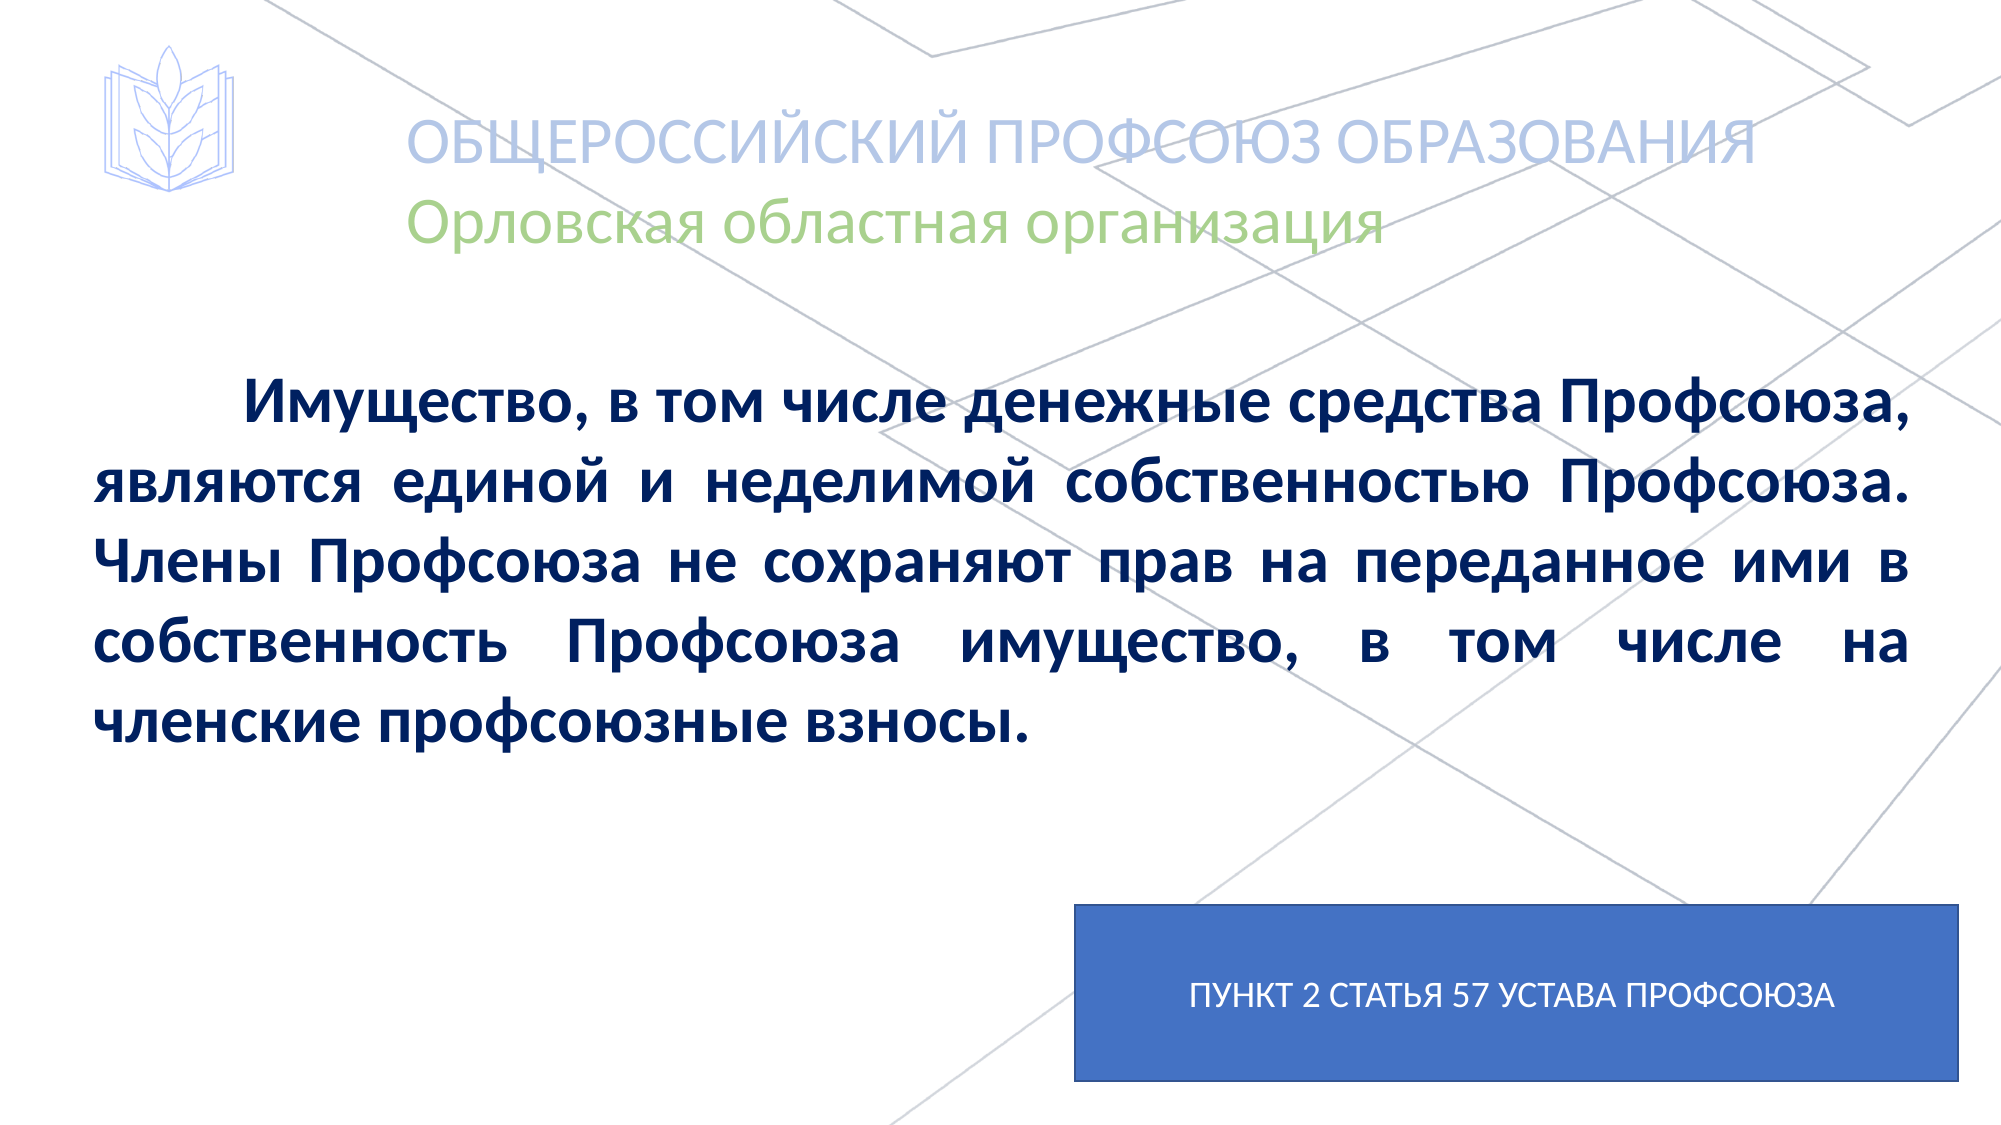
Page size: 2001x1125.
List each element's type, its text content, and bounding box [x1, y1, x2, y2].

text_box ОБЩЕРОССИЙСКИЙ ПРОФСОЮЗ ОБРАЗОВАНИЯ Орловская областная организация [406, 89, 1955, 256]
picture [78, 26, 263, 211]
text_box Имущество, в том числе денежные средства Профсоюза, являются единой и неделимой собственностью Профсоюза. Члены Профсоюза не сохраняют прав на переданное ими в собственность Профсоюза имущество, в том числе на членские профсоюзные взносы. [78, 348, 1928, 764]
text_box ПУНКТ 2 СТАТЬЯ 57 УСТАВА ПРОФСОЮЗА [1074, 904, 1959, 1082]
